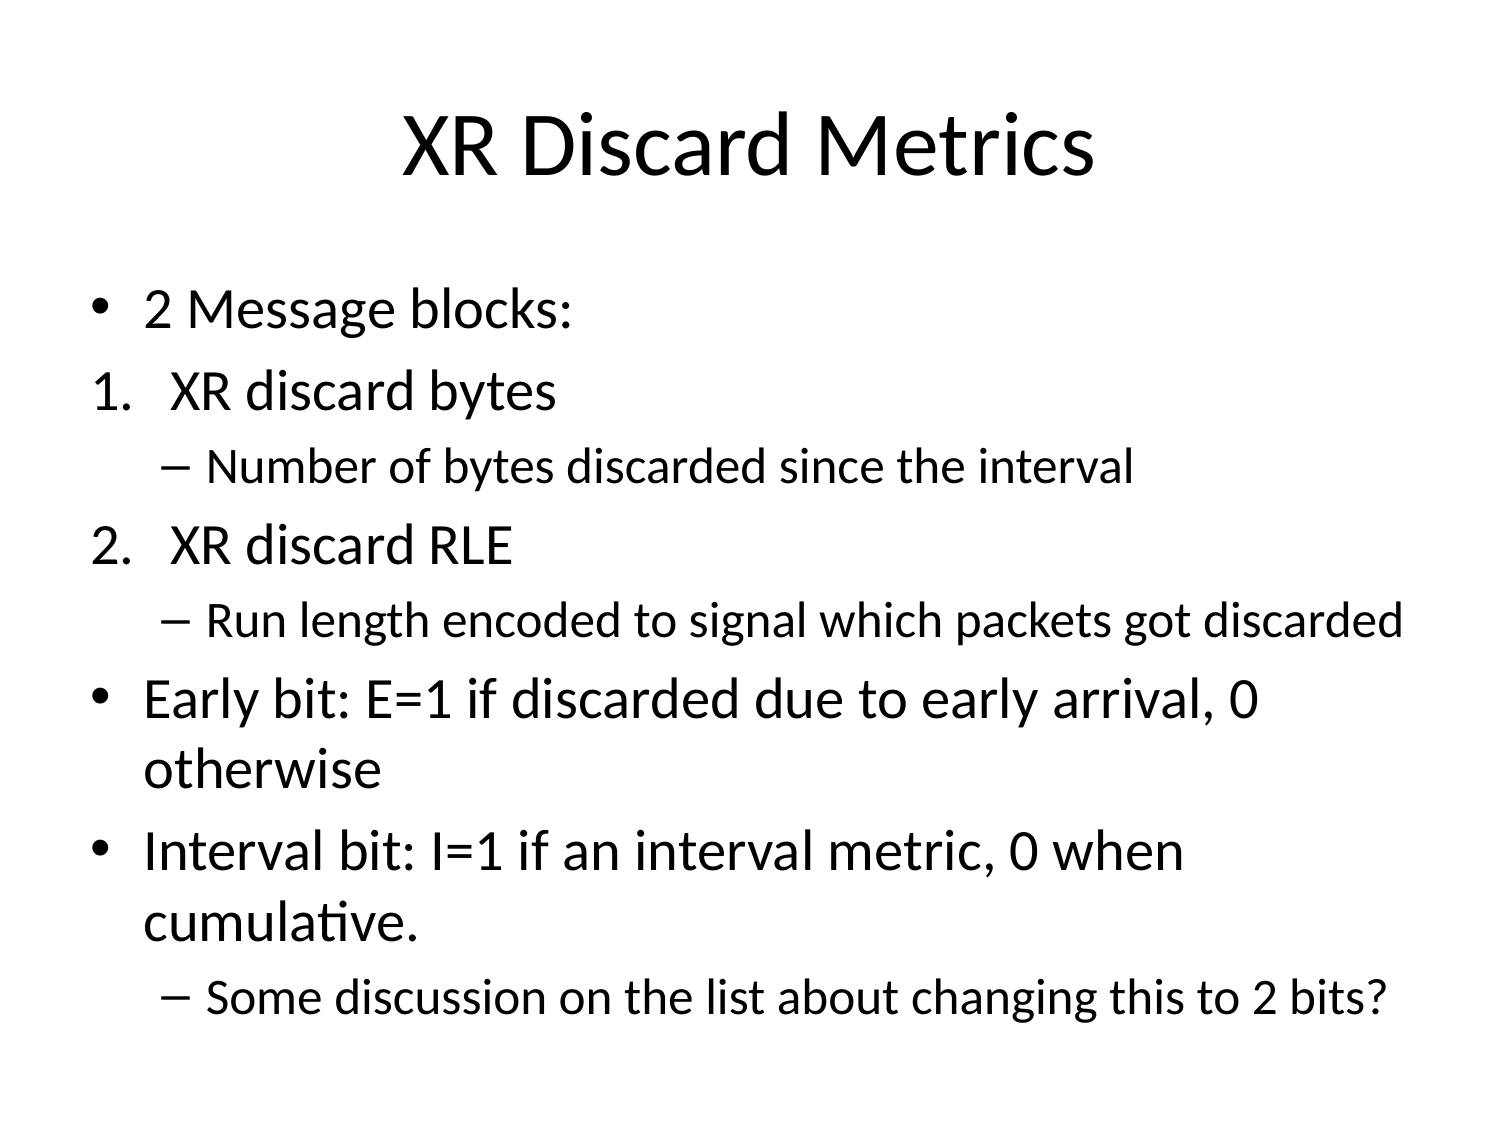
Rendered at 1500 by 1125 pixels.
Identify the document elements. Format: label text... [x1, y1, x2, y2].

title XR Discard Metrics [75, 45, 1425, 233]
list 2 Message blocks: XR discard bytes Number of bytes discarded since the interval XR discard RLE Run length encoded to signal which packets got discarded Early bit: E=1 if discarded due to early arrival, 0 otherwise Interval bit: I=1 if an interval metric, 0 when cumulative. Some discussion on the list about changing this to 2 bits? [75, 262, 1425, 1089]
